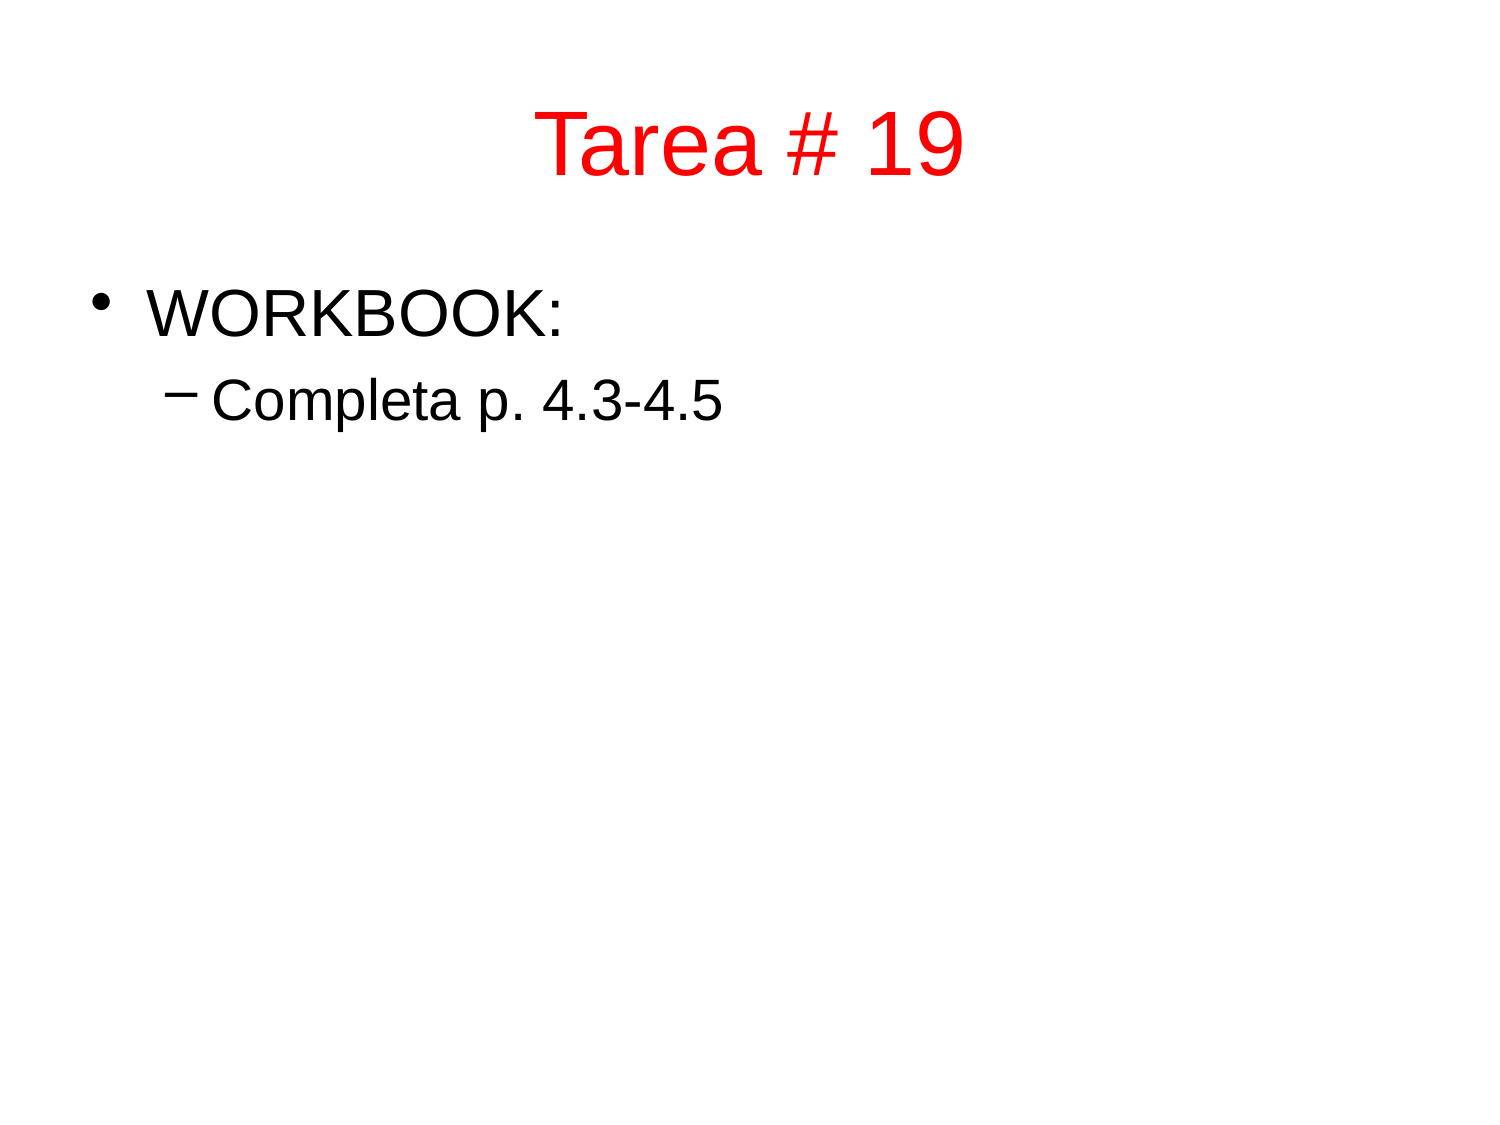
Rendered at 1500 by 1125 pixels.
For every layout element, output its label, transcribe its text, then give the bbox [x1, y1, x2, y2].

list WORKBOOK: Completa p. 4.3-4.5 [75, 262, 1425, 1005]
title Tarea # 19 [75, 45, 1425, 233]
